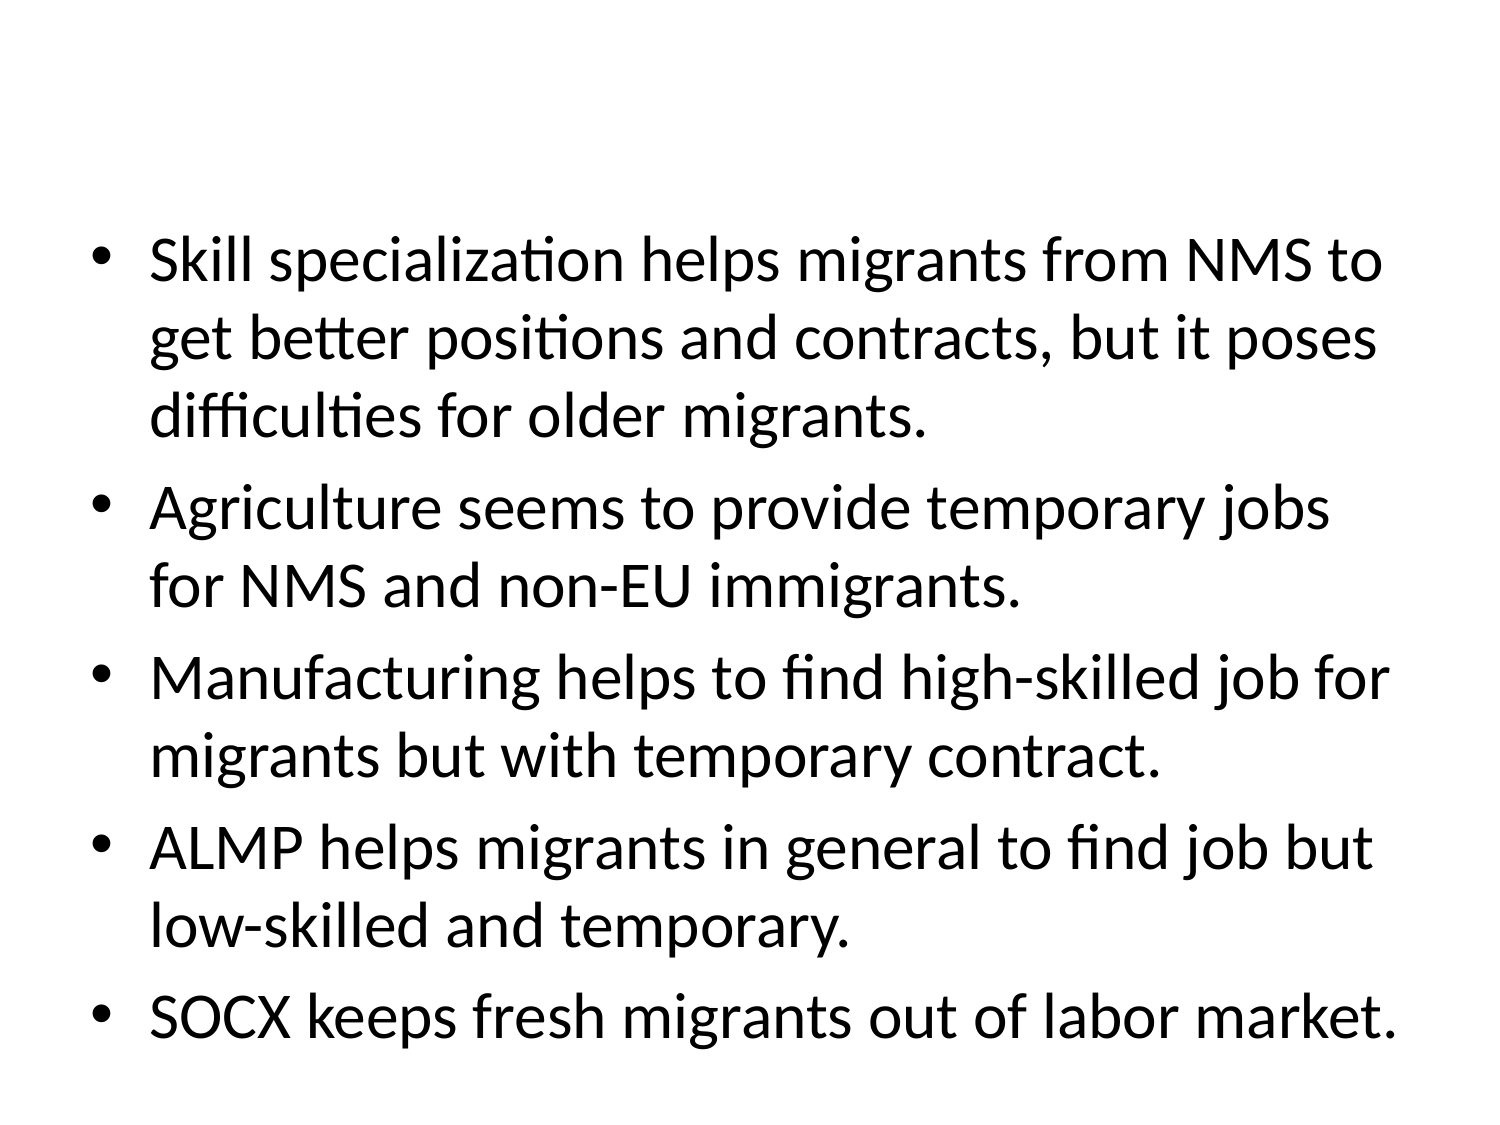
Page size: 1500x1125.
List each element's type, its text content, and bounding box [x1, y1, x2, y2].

list Skill specialization helps migrants from NMS to get better positions and contracts, but it poses difficulties for older migrants. Agriculture seems to provide temporary jobs for NMS and non-EU immigrants. Manufacturing helps to find high-skilled job for migrants but with temporary contract. ALMP helps migrants in general to find job but low-skilled and temporary. SOCX keeps fresh migrants out of labor market. [75, 208, 1425, 1071]
